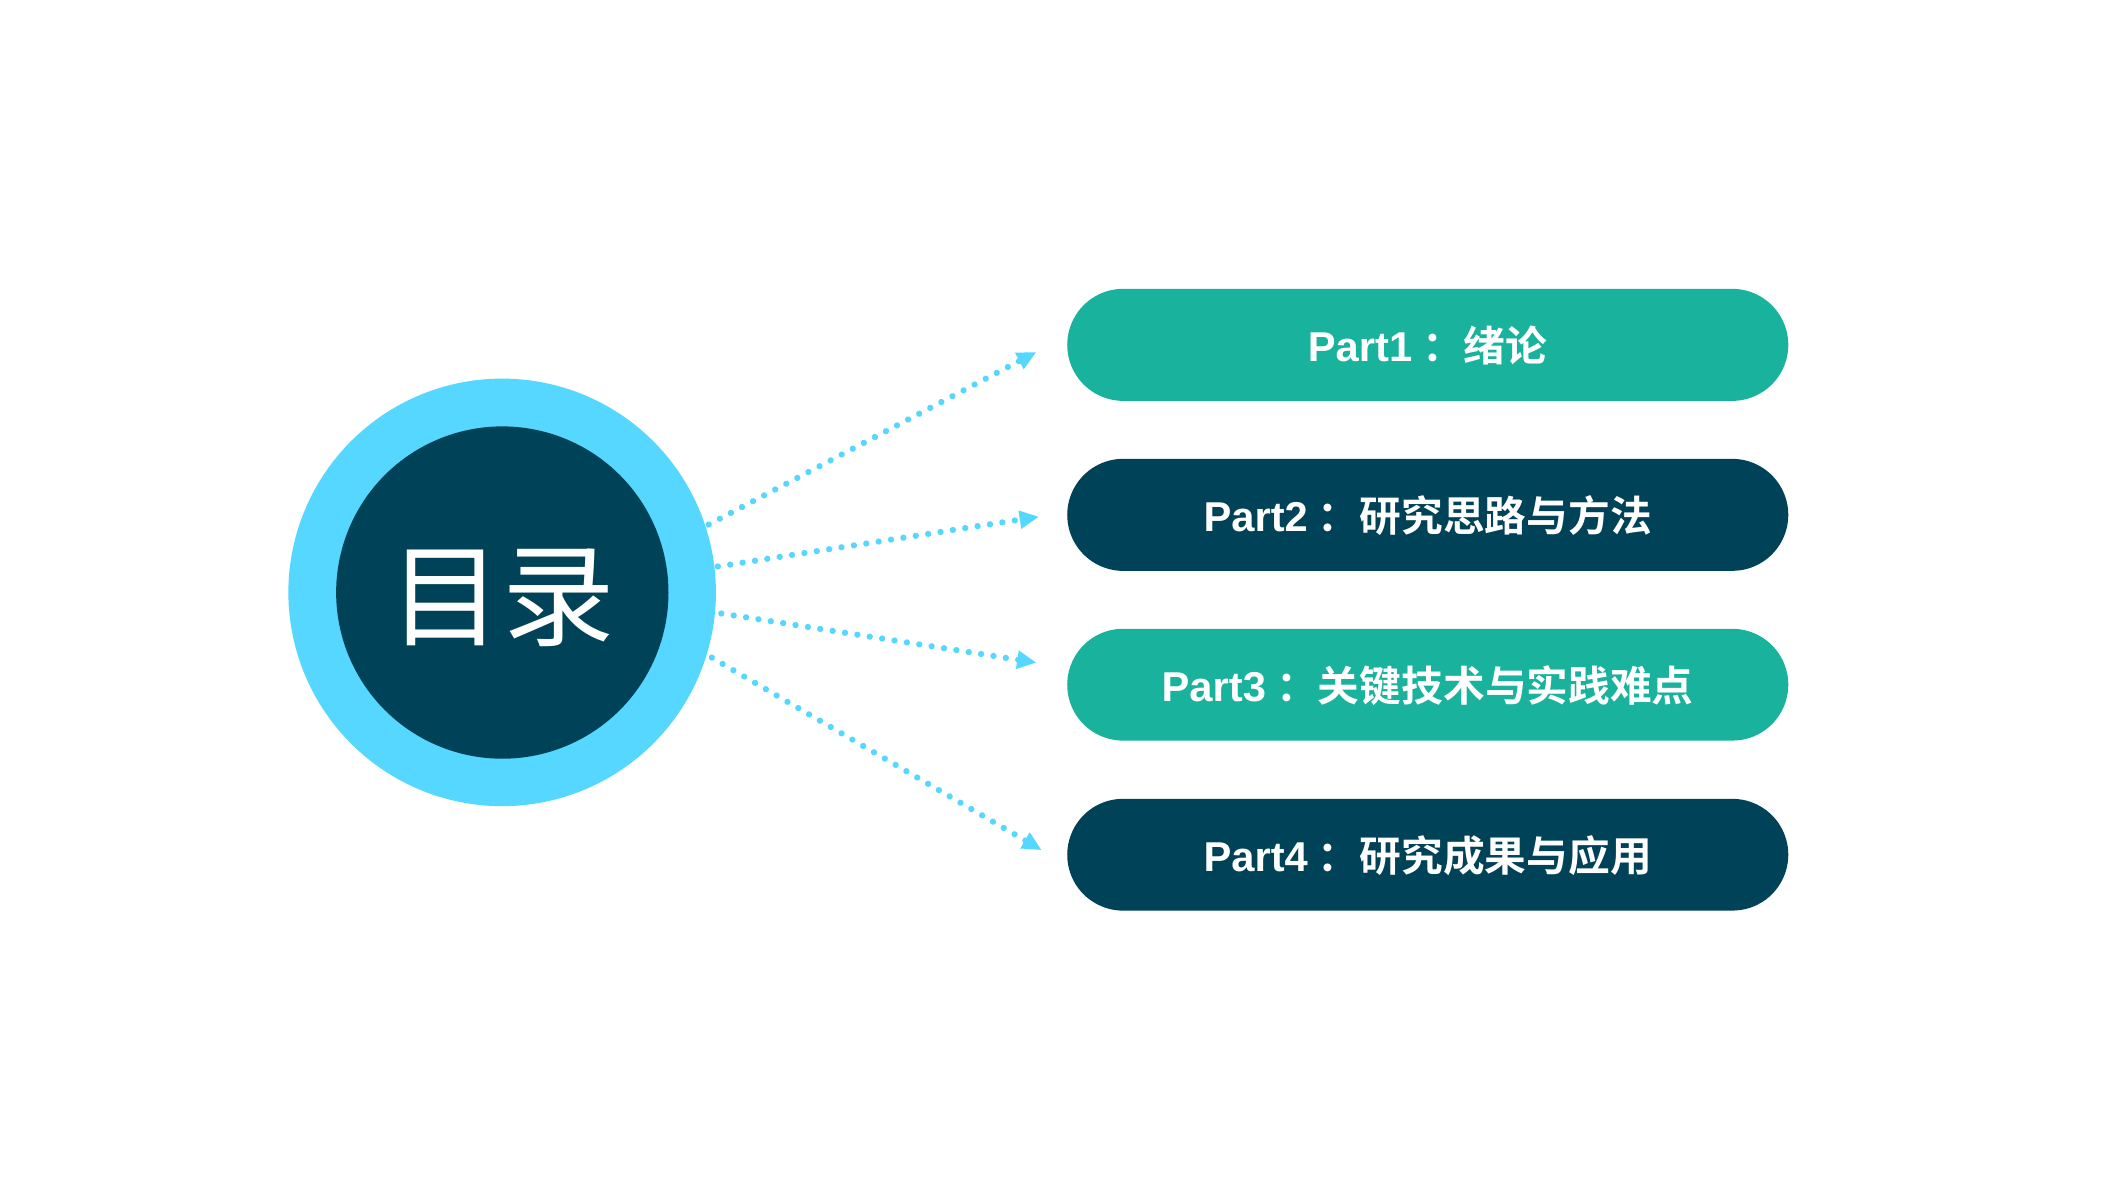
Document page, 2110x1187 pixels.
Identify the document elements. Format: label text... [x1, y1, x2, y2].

text_box [1022, 654, 1036, 667]
text_box Part2：研究思路与方法 [1067, 458, 1789, 571]
text_box Part4：研究成果与应用 [1067, 798, 1789, 911]
text_box 目录 [335, 425, 670, 760]
text_box Part3：关键技术与实践难点 [1067, 628, 1789, 741]
text_box [288, 378, 716, 807]
text_box [1027, 838, 1042, 850]
text_box Part1：绪论 [1067, 288, 1789, 401]
text_box [1022, 352, 1036, 364]
text_box [1025, 512, 1039, 525]
